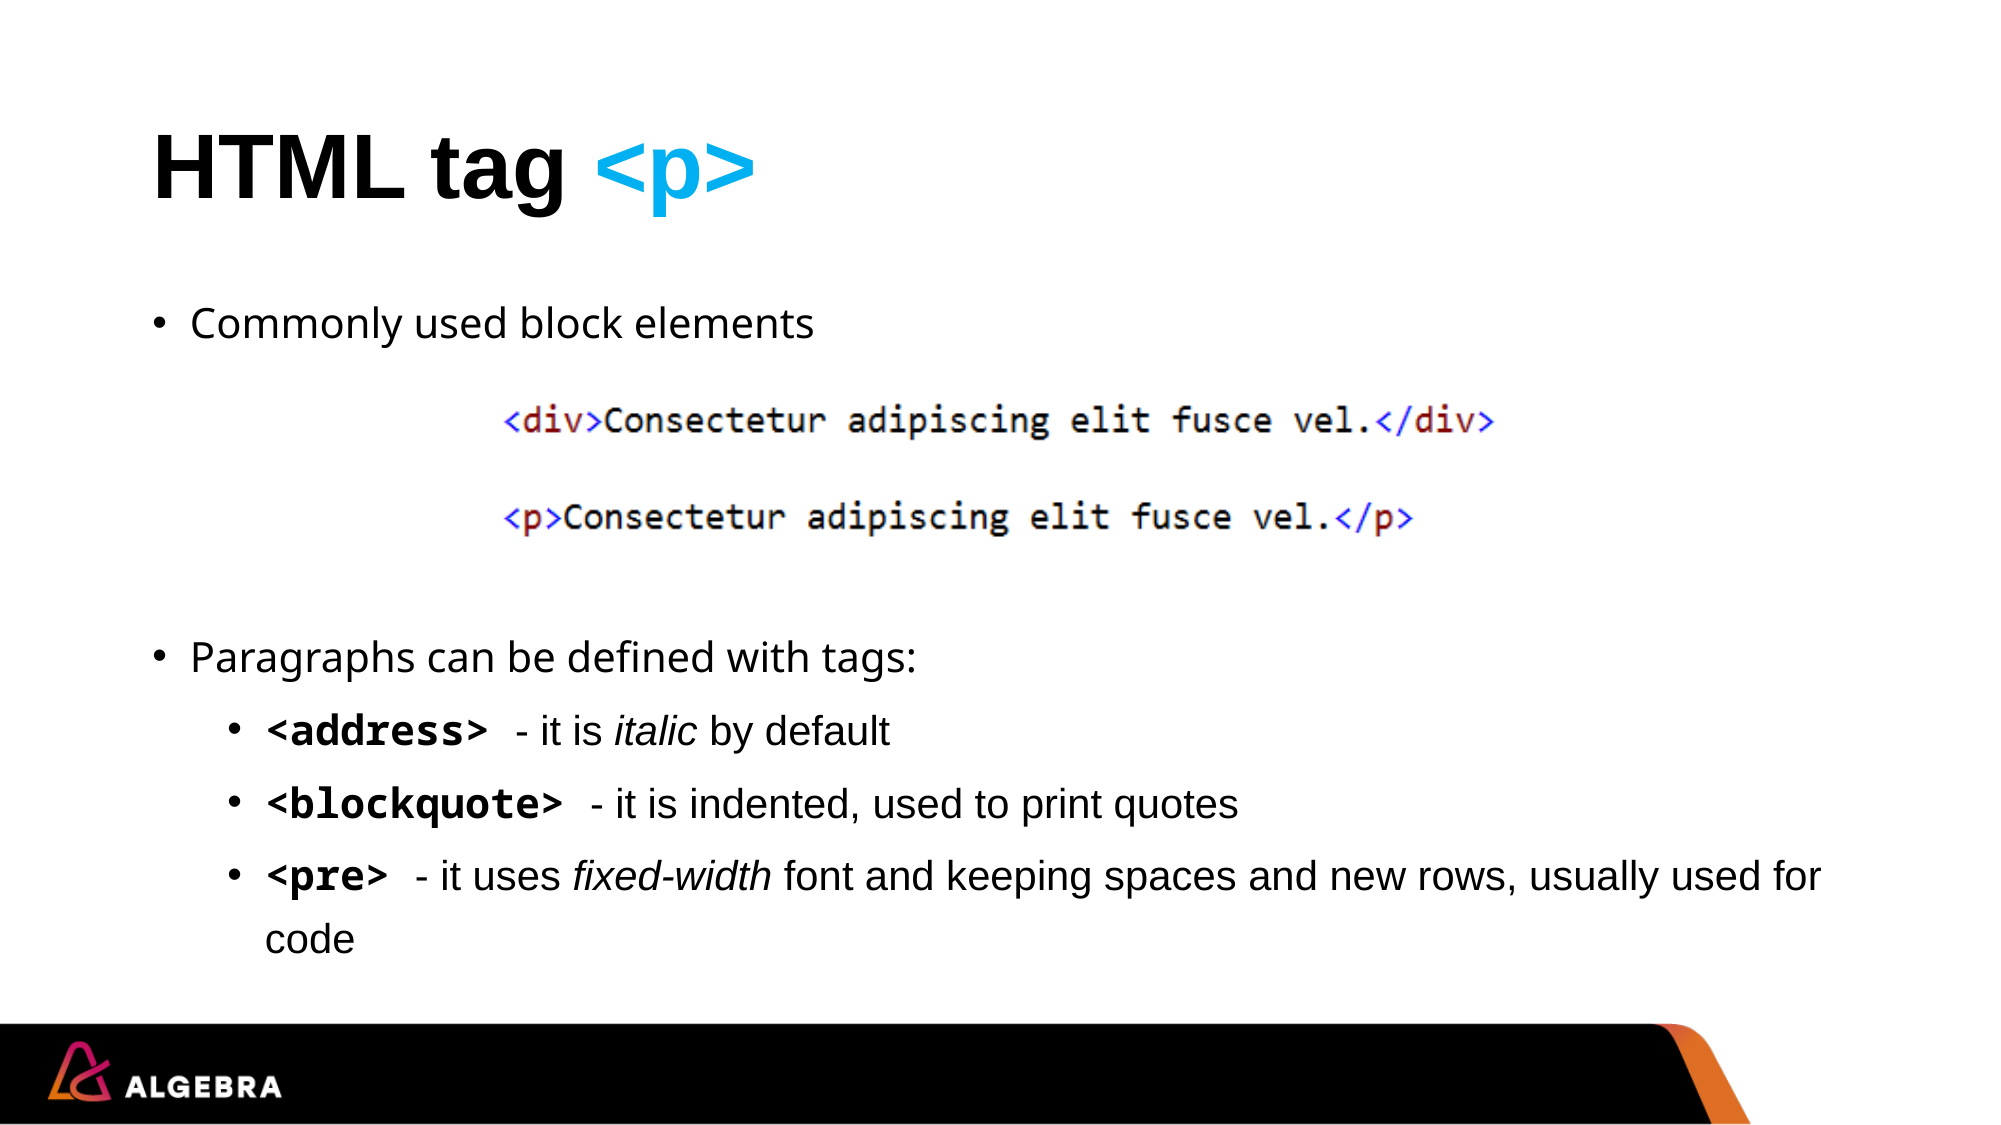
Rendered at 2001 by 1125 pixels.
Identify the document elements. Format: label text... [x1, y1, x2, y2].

title HTML tag <p> [137, 59, 1863, 277]
list Commonly used block elements Paragraphs can be defined with tags: <address> - it is italic by default <blockquote> - it is indented, used to print quotes <pre> - it uses fixed-width font and keeping spaces and new rows, usually used for code [137, 277, 1863, 992]
picture [496, 393, 1503, 554]
picture [0, 1023, 1958, 1125]
